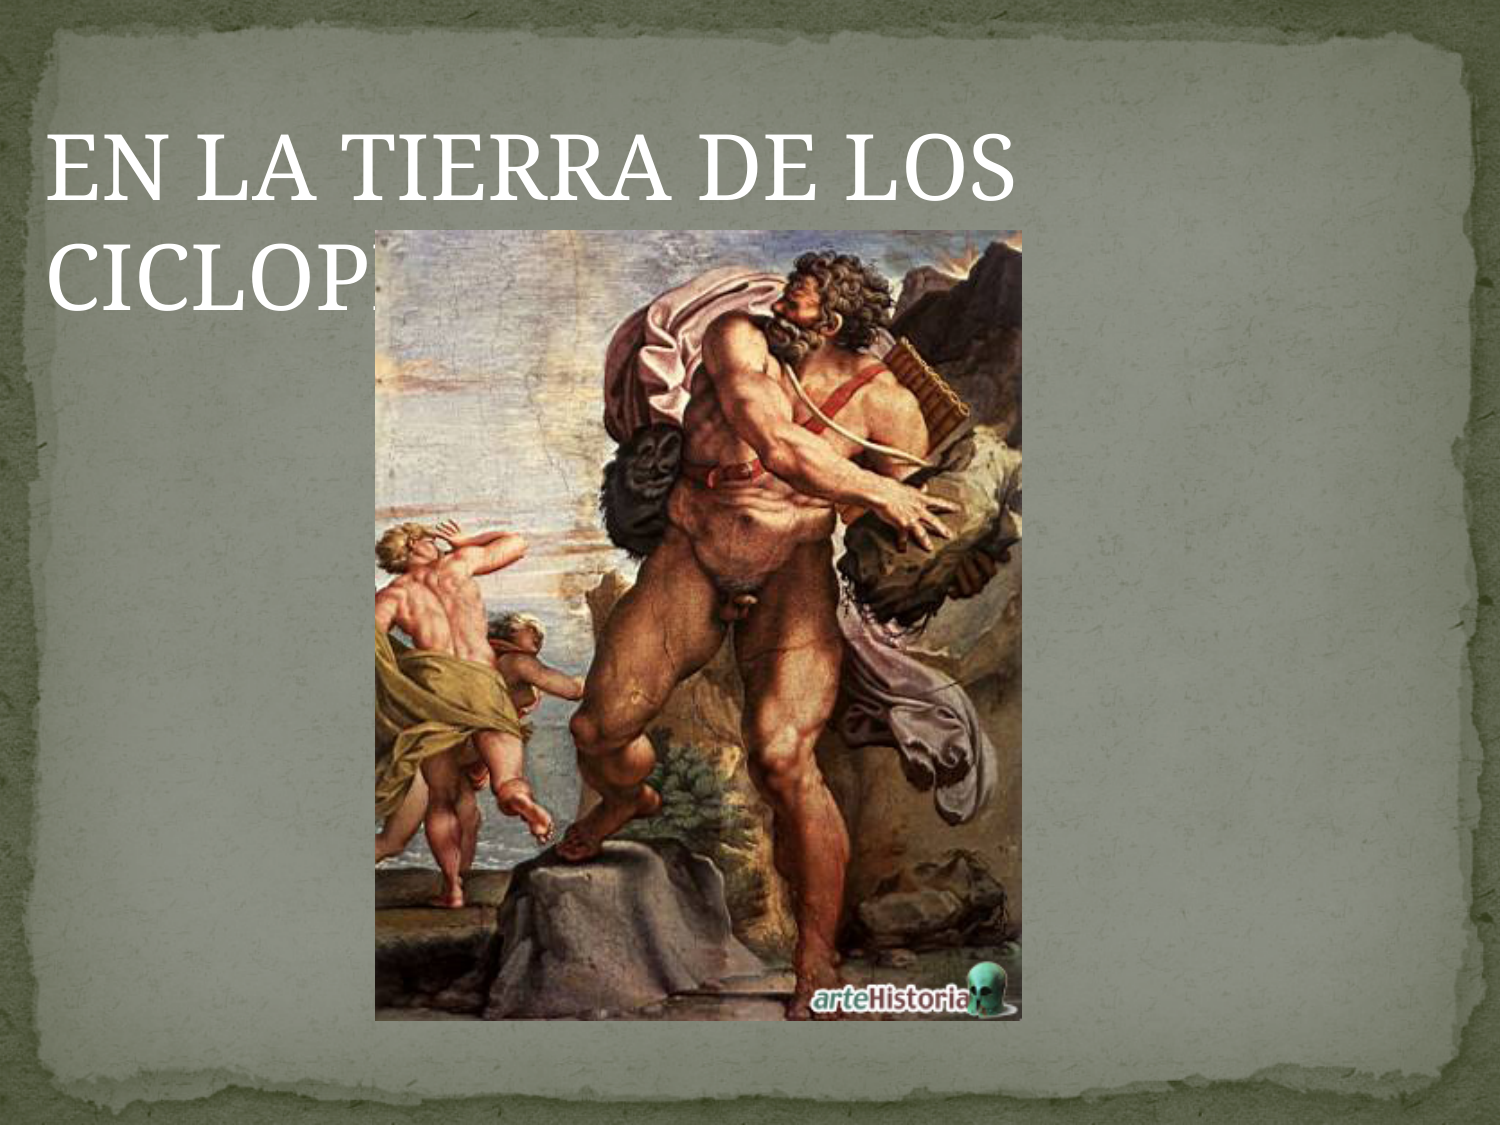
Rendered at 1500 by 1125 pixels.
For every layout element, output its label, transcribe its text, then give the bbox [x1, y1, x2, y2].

text_box EN LA TIERRA DE LOS CICLOPES [29, 101, 1471, 337]
picture [375, 230, 1022, 1021]
